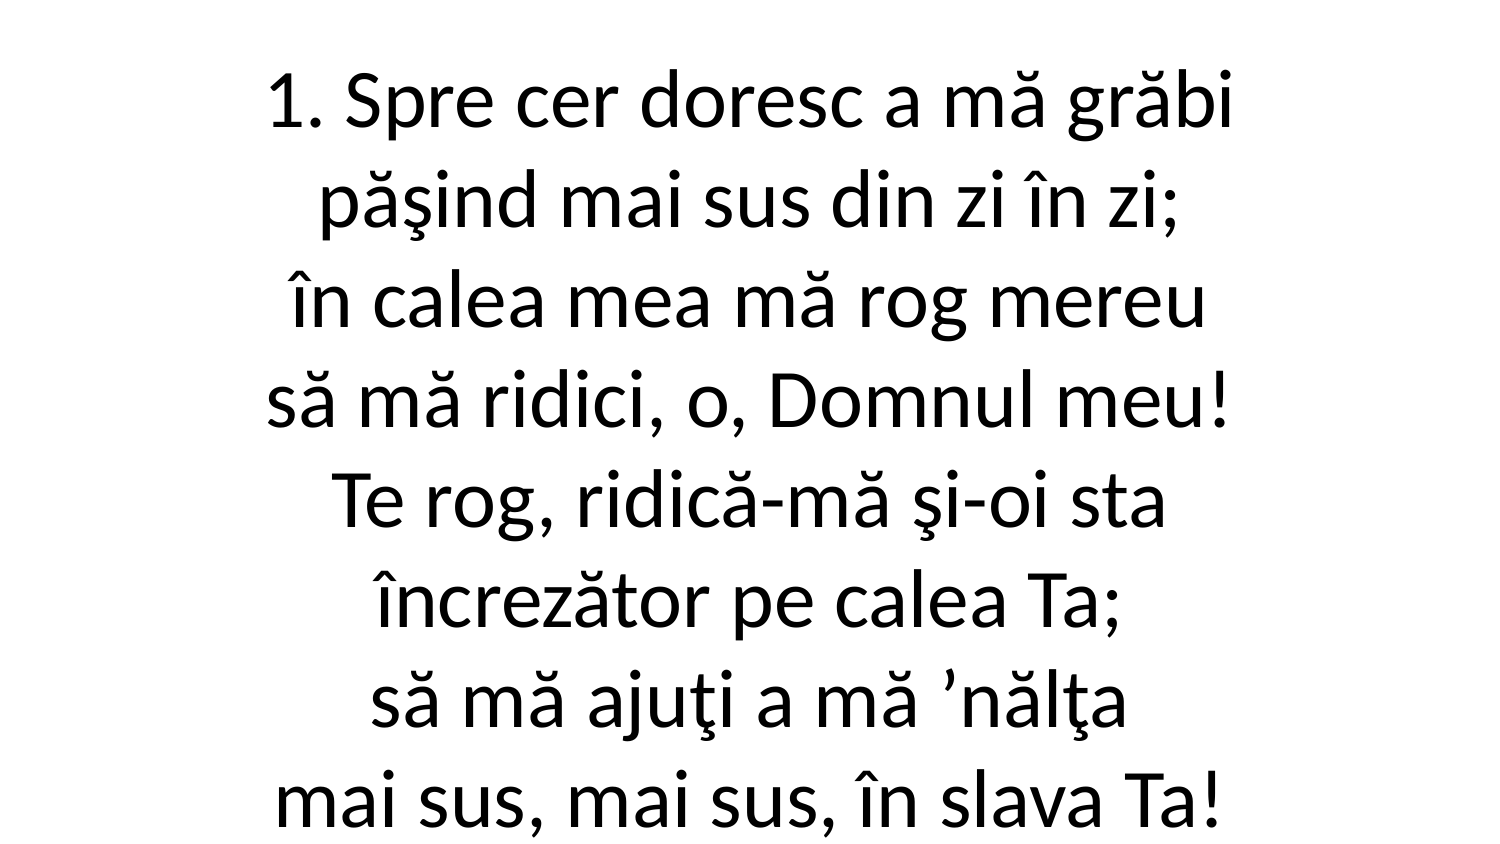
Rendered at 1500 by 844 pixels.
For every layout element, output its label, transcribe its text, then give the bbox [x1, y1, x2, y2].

text_box 1. Spre cer doresc a mă grăbi păşind mai sus din zi în zi; în calea mea mă rog mereu să mă ridici, o, Domnul meu! Te rog, ridică-mă şi-oi sta încrezător pe calea Ta; să mă ajuţi a mă ʼnălţa mai sus, mai sus, în slava Ta! [248, 0, 1252, 844]
